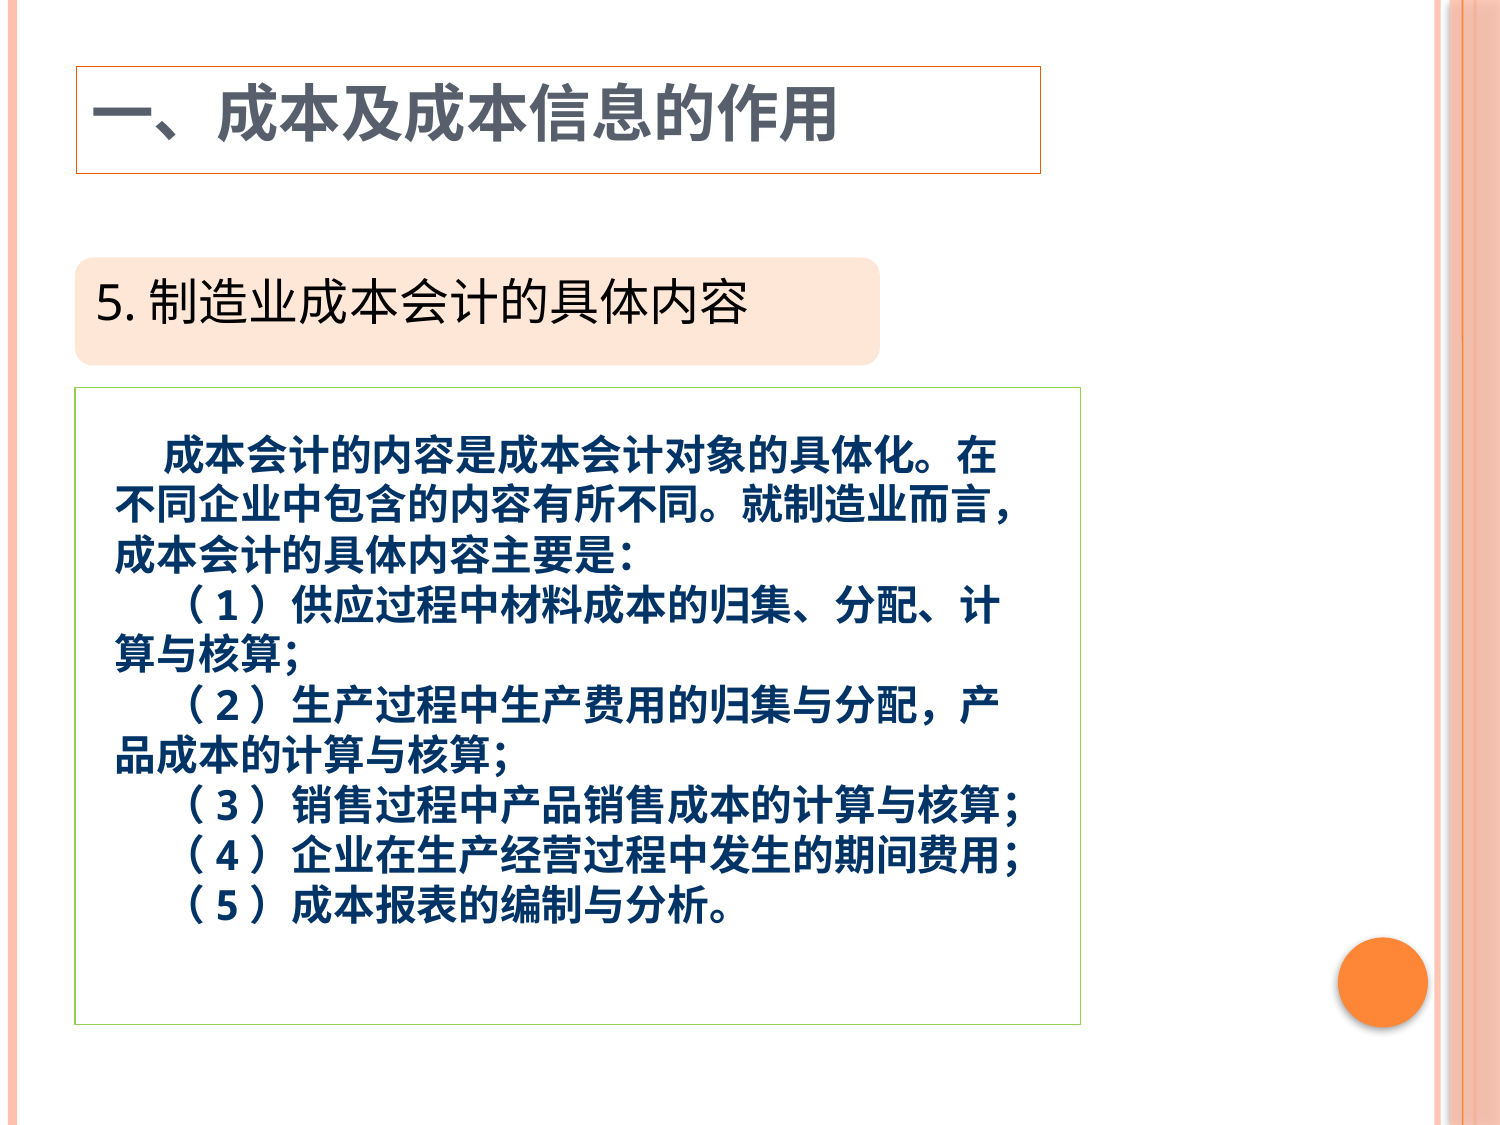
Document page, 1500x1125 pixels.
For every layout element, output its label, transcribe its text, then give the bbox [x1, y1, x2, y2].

text_box 5.制造业成本会计的具体内容 [74, 257, 880, 366]
text_box [75, 387, 1081, 1025]
text_box 成本会计的内容是成本会计对象的具体化。在不同企业中包含的内容有所不同。就制造业而言， 成本会计的具体内容主要是： （1）供应过程中材料成本的归集、分配、计算与核算； （2）生产过程中生产费用的归集与分配，产品成本的计算与核算； （3）销售过程中产品销售成本的计算与核算； （4）企业在生产经营过程中发生的期间费用； （5）成本报表的编制与分析。 [100, 420, 1041, 936]
text_box 一、成本及成本信息的作用 [76, 66, 1041, 174]
